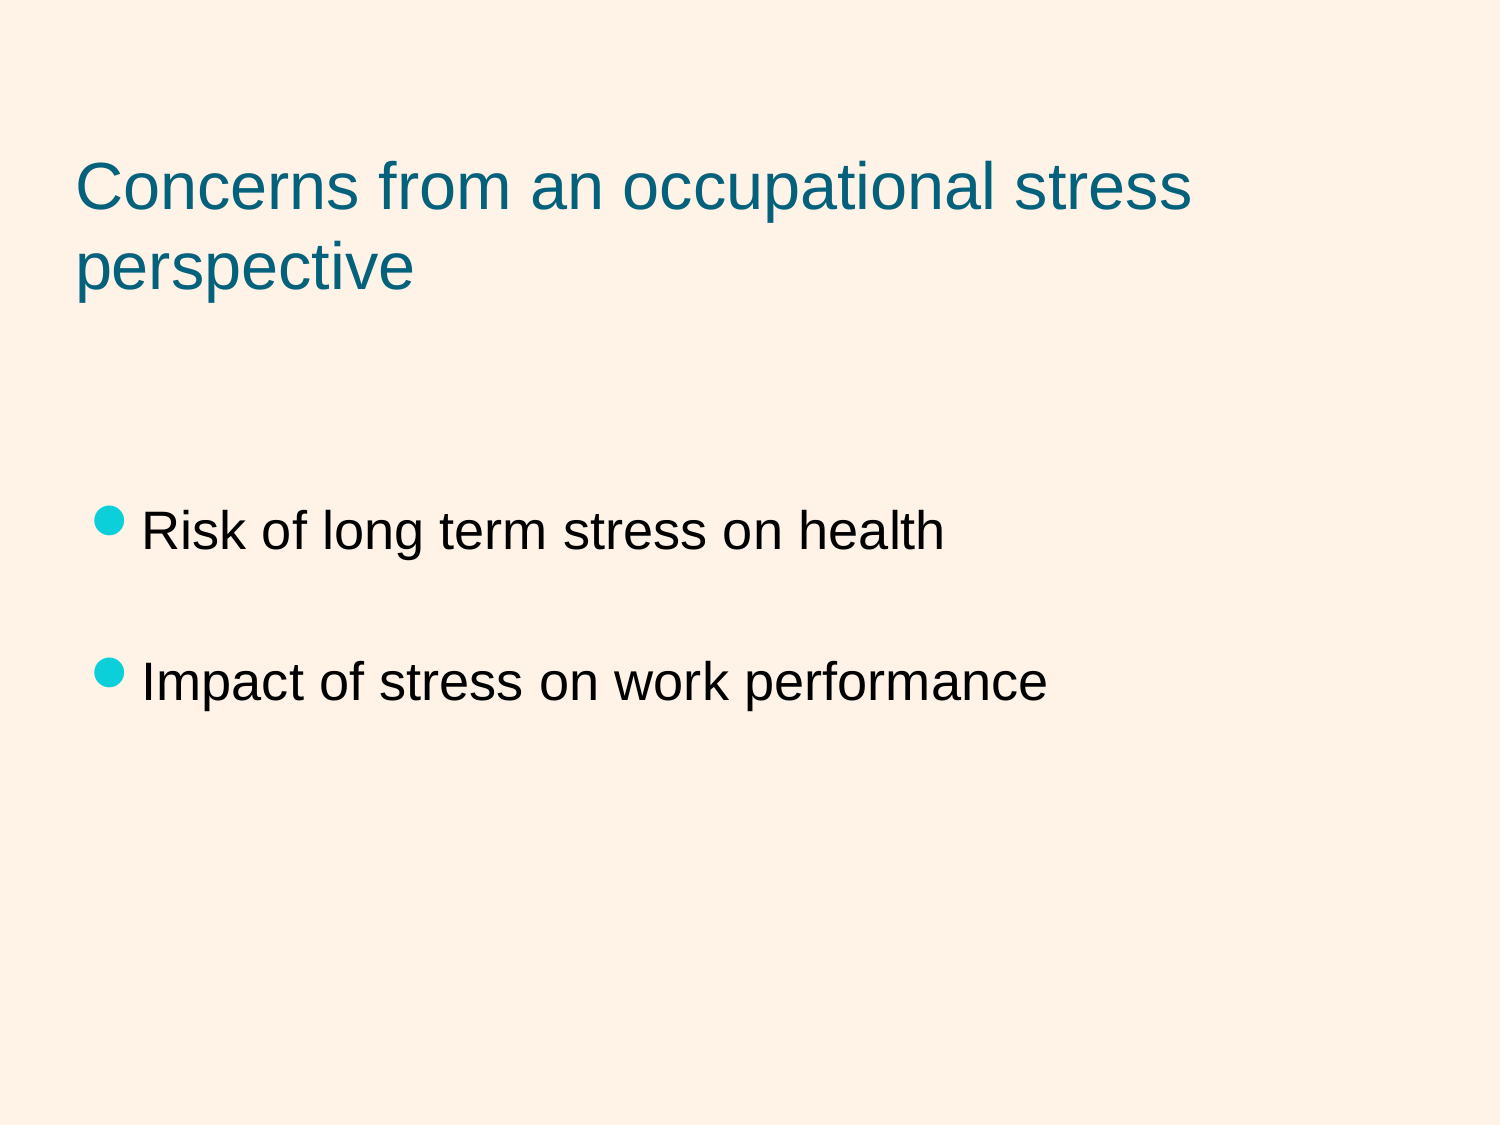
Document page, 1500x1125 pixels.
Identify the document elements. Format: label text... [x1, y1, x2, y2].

list Risk of long term stress on health Impact of stress on work performance [74, 487, 1426, 1038]
title Concerns from an occupational stress perspective [74, 115, 1426, 304]
